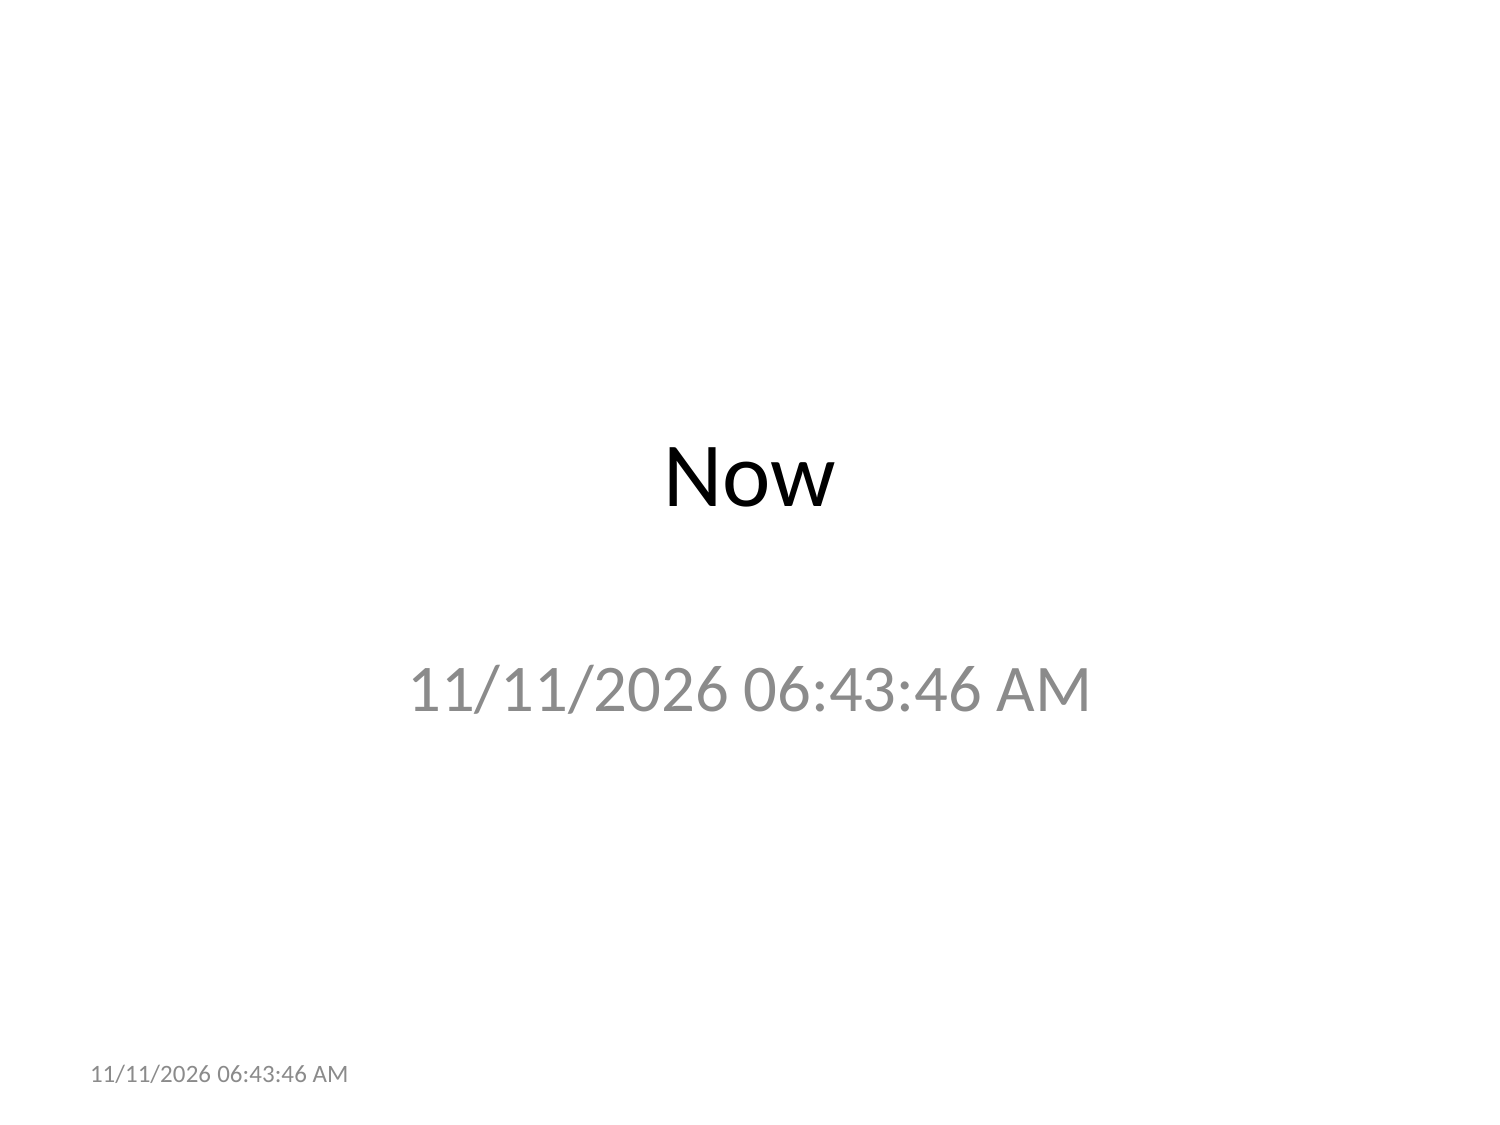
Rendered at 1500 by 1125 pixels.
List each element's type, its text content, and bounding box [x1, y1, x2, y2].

title Now [112, 349, 1388, 591]
subtitle 2011-12-19 10:20:04 AM [225, 637, 1275, 925]
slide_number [75, 1042, 425, 1103]
